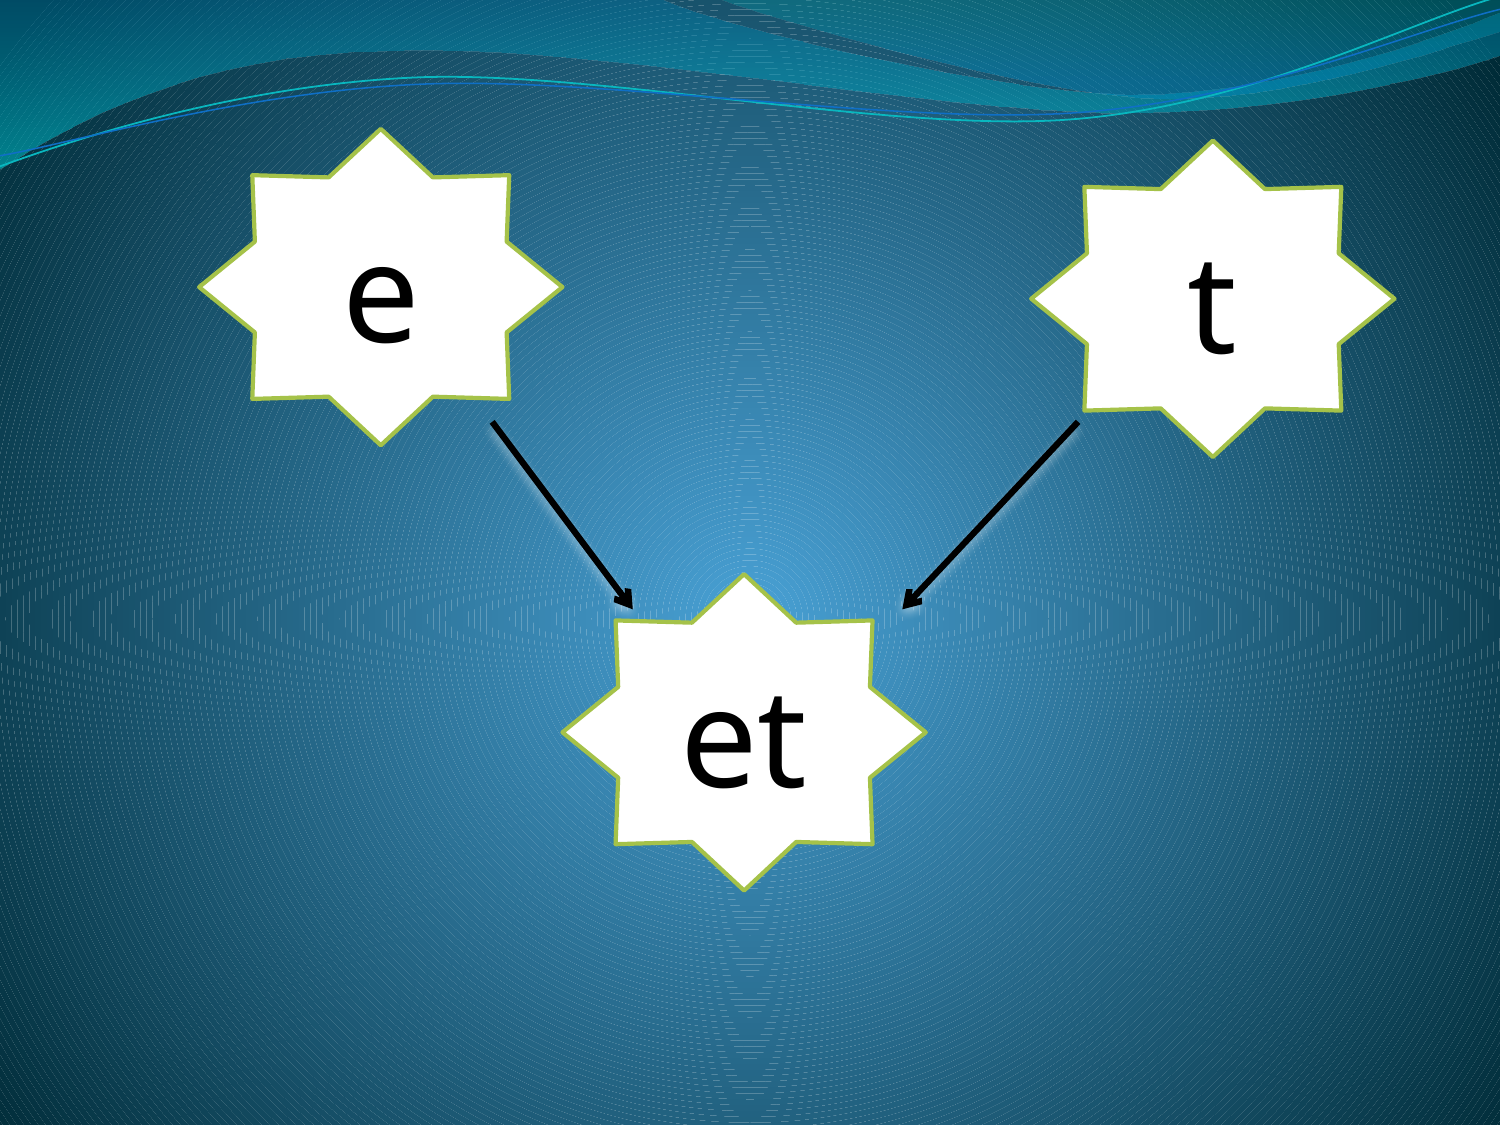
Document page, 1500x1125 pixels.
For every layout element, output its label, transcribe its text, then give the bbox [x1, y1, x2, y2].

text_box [896, 427, 1085, 604]
text_box t [1029, 139, 1397, 459]
text_box et [560, 572, 928, 893]
text_box e [197, 127, 565, 447]
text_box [468, 445, 657, 587]
